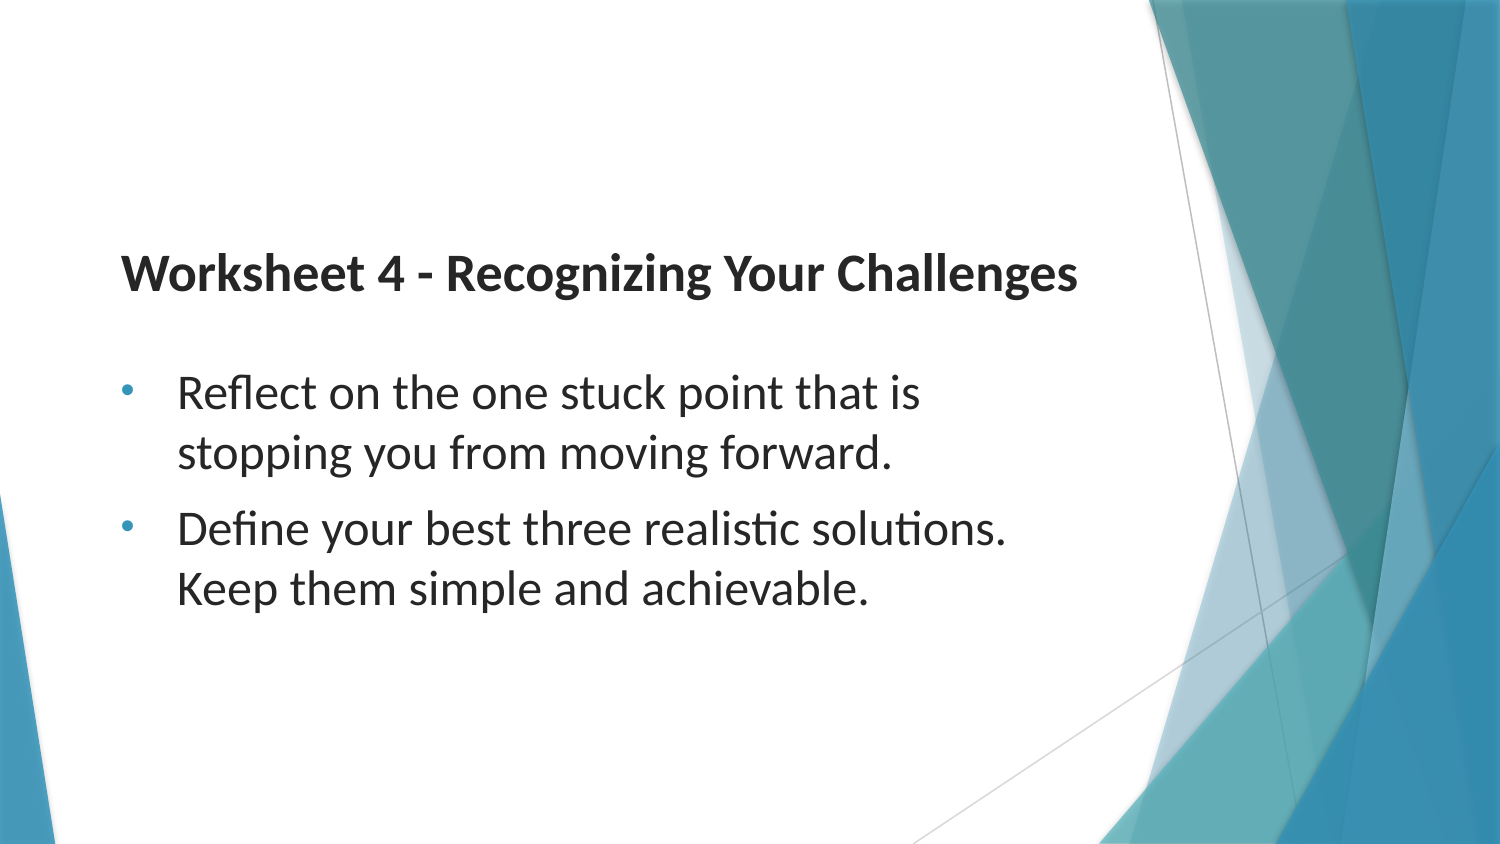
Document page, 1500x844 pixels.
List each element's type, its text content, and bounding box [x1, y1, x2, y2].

text_box Reflect on the one stuck point that is stopping you from moving forward. Define your best three realistic solutions. Keep them simple and achievable. [105, 352, 1058, 635]
title Worksheet 4 - Recognizing Your Challenges [105, 229, 1164, 329]
